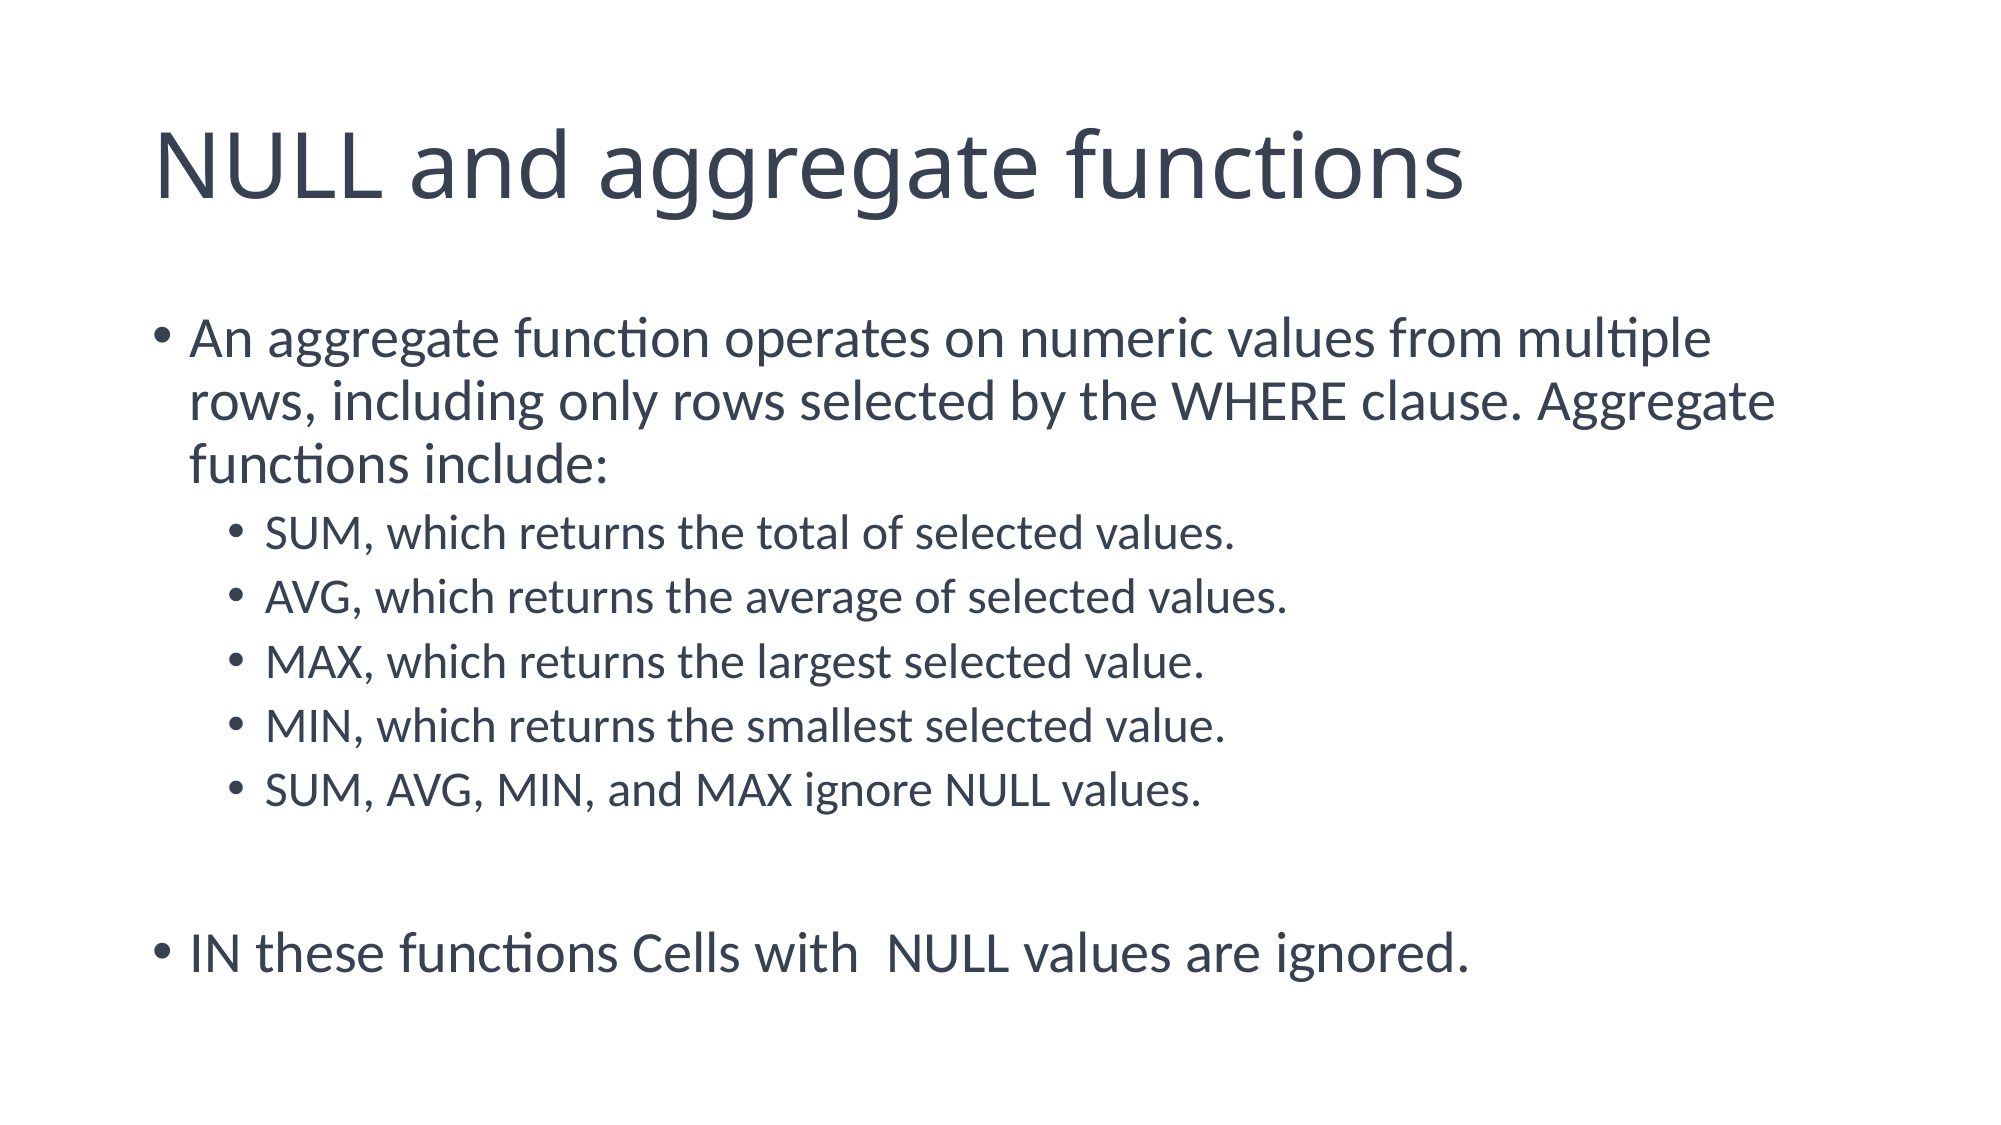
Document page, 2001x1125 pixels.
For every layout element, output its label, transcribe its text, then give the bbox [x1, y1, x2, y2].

title NULL and aggregate functions [137, 59, 1863, 278]
list An aggregate function operates on numeric values from multiple rows, including only rows selected by the WHERE clause. Aggregate functions include: SUM, which returns the total of selected values. AVG, which returns the average of selected values. MAX, which returns the largest selected value. MIN, which returns the smallest selected value. SUM, AVG, MIN, and MAX ignore NULL values. IN these functions Cells with NULL values are ignored. [137, 299, 1863, 1014]
